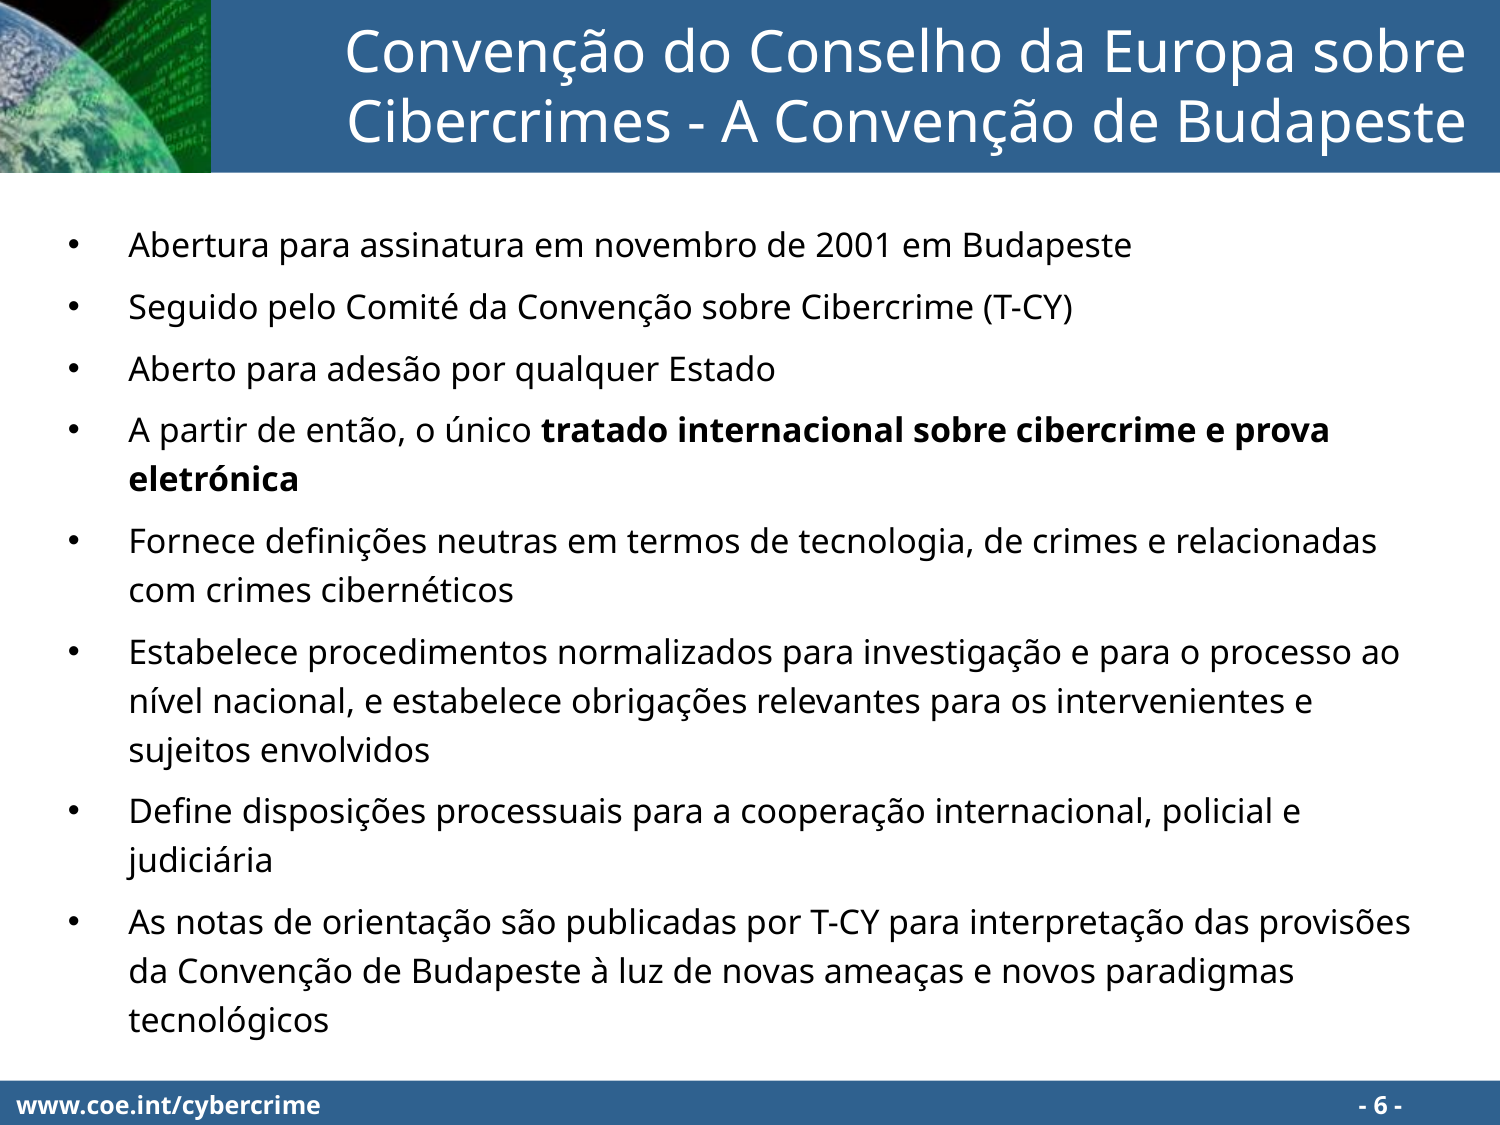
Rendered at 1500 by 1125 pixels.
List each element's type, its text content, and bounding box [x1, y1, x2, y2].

text_box [214, 1, 1500, 175]
text_box Convenção do Conselho da Europa sobre Cibercrimes - A Convenção de Budapeste [215, 7, 1483, 162]
text_box www.coe.int/cybercrime - 6 - [1, 1082, 1500, 1125]
text_box Abertura para assinatura em novembro de 2001 em Budapeste Seguido pelo Comité da Convenção sobre Cibercrime (T-CY) Aberto para adesão por qualquer Estado A partir de então, o único tratado internacional sobre cibercrime e prova eletrónica Fornece definições neutras em termos de tecnologia, de crimes e relacionadas com crimes cibernéticos Estabelece procedimentos normalizados para investigação e para o processo ao nível nacional, e estabelece obrigações relevantes para os intervenientes e sujeitos envolvidos Define disposições processuais para a cooperação internacional, policial e judiciária As notas de orientação são publicadas por T-CY para interpretação das provisões da Convenção de Budapeste à luz de novas ameaças e novos paradigmas tecnológicos [53, 208, 1437, 1047]
text_box [0, 1079, 1500, 1125]
picture [0, 0, 212, 173]
